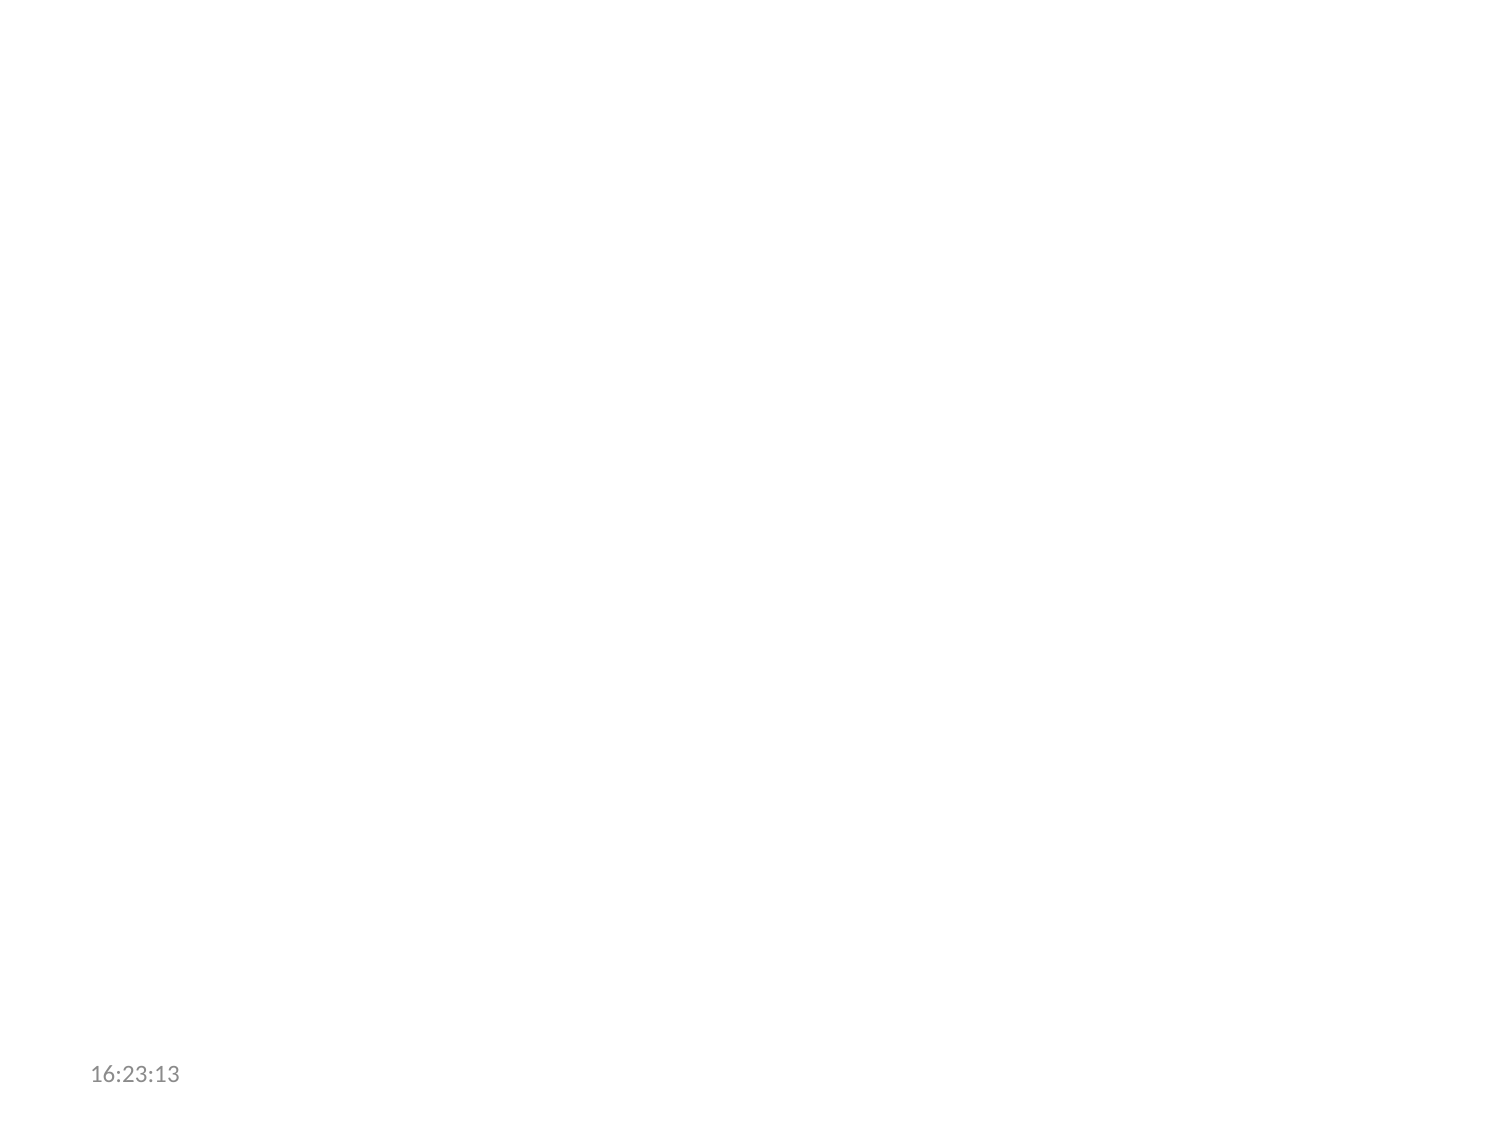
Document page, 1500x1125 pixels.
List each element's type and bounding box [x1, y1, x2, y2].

slide_number [75, 1042, 425, 1103]
